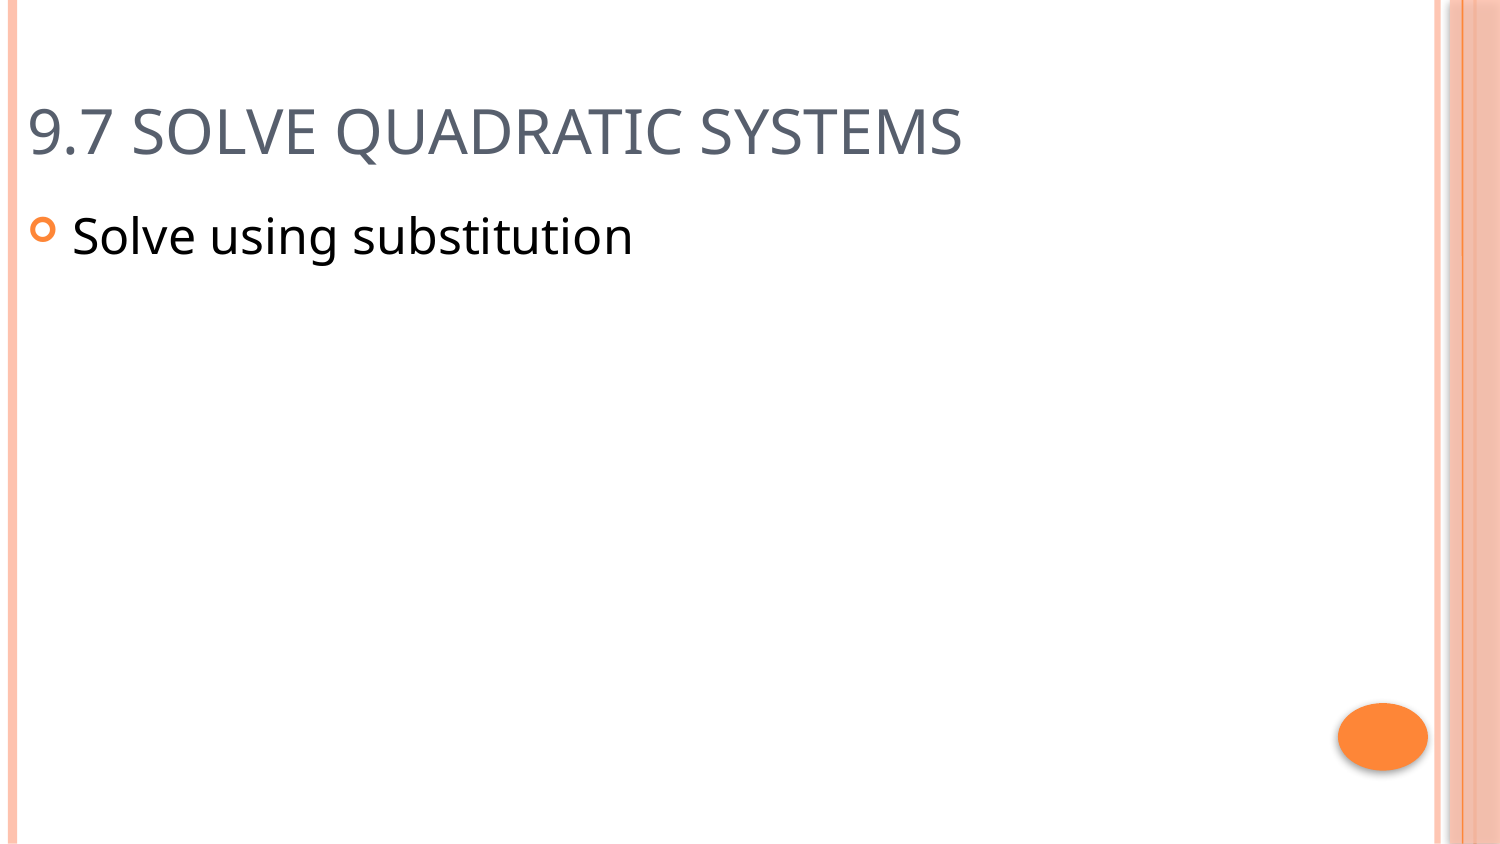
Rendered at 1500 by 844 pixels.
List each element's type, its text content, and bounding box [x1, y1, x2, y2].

title 9.7 Solve Quadratic Systems [12, 33, 1375, 175]
